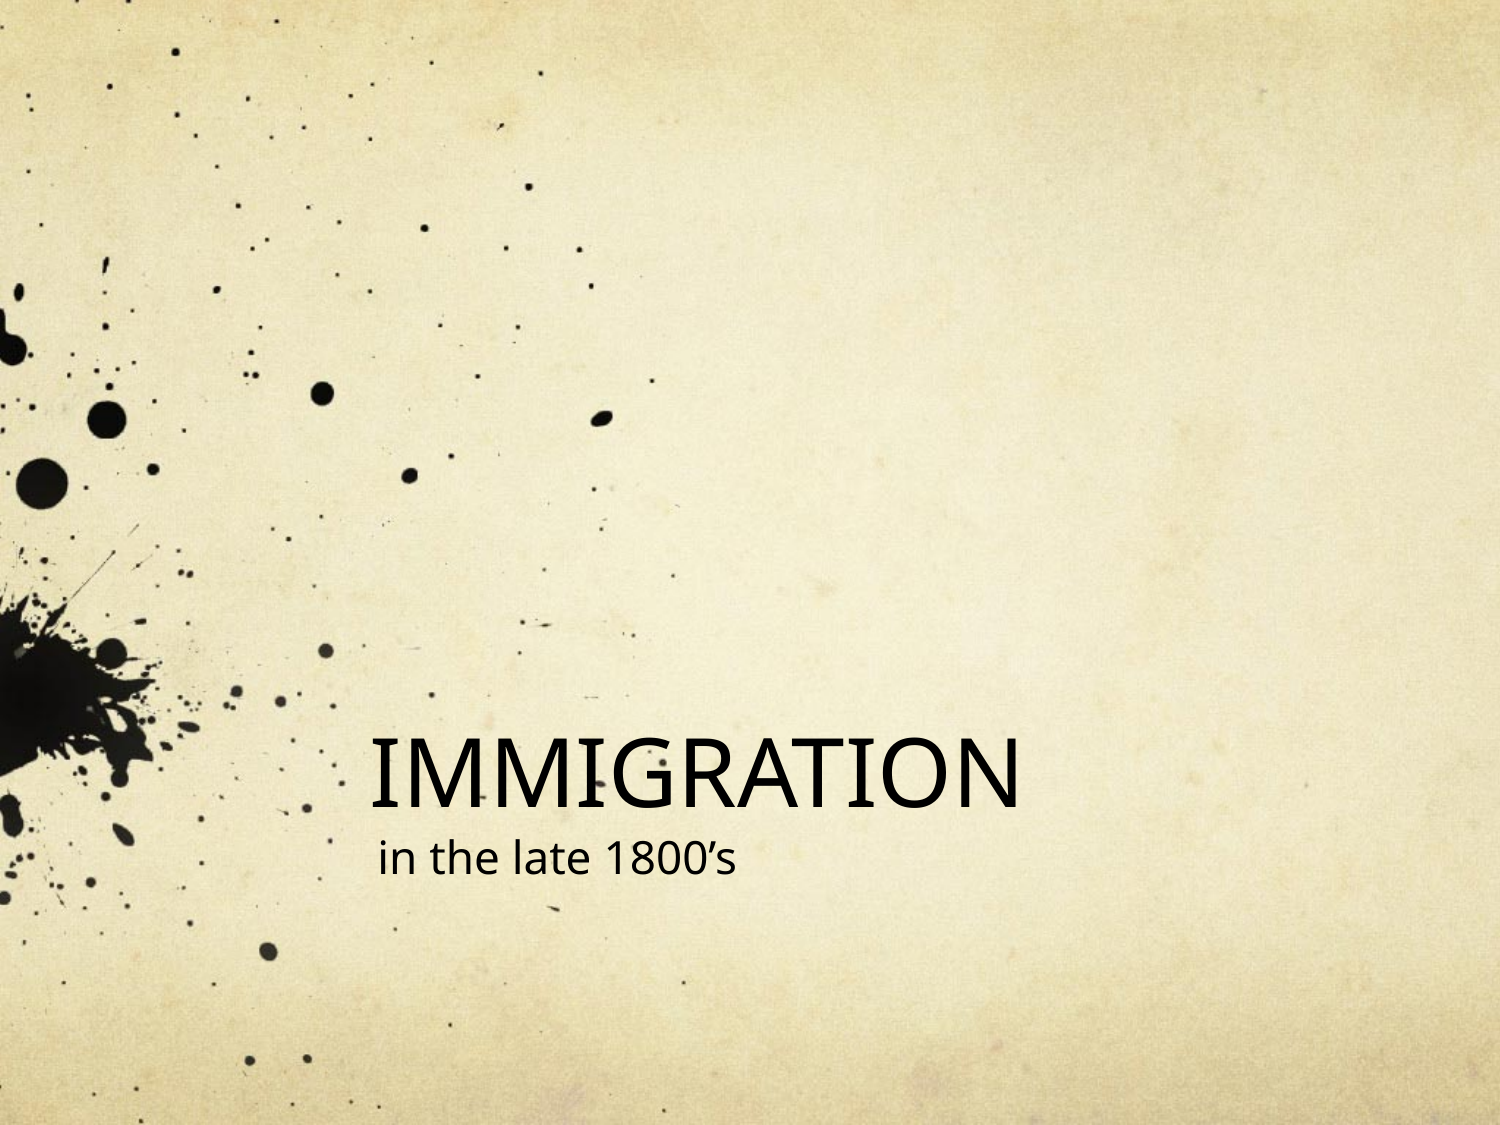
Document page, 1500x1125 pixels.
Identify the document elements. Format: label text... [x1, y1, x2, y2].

picture [0, 0, 1500, 1125]
title IMMIGRATION [362, 512, 1425, 827]
subtitle in the late 1800’s [362, 829, 1425, 1023]
